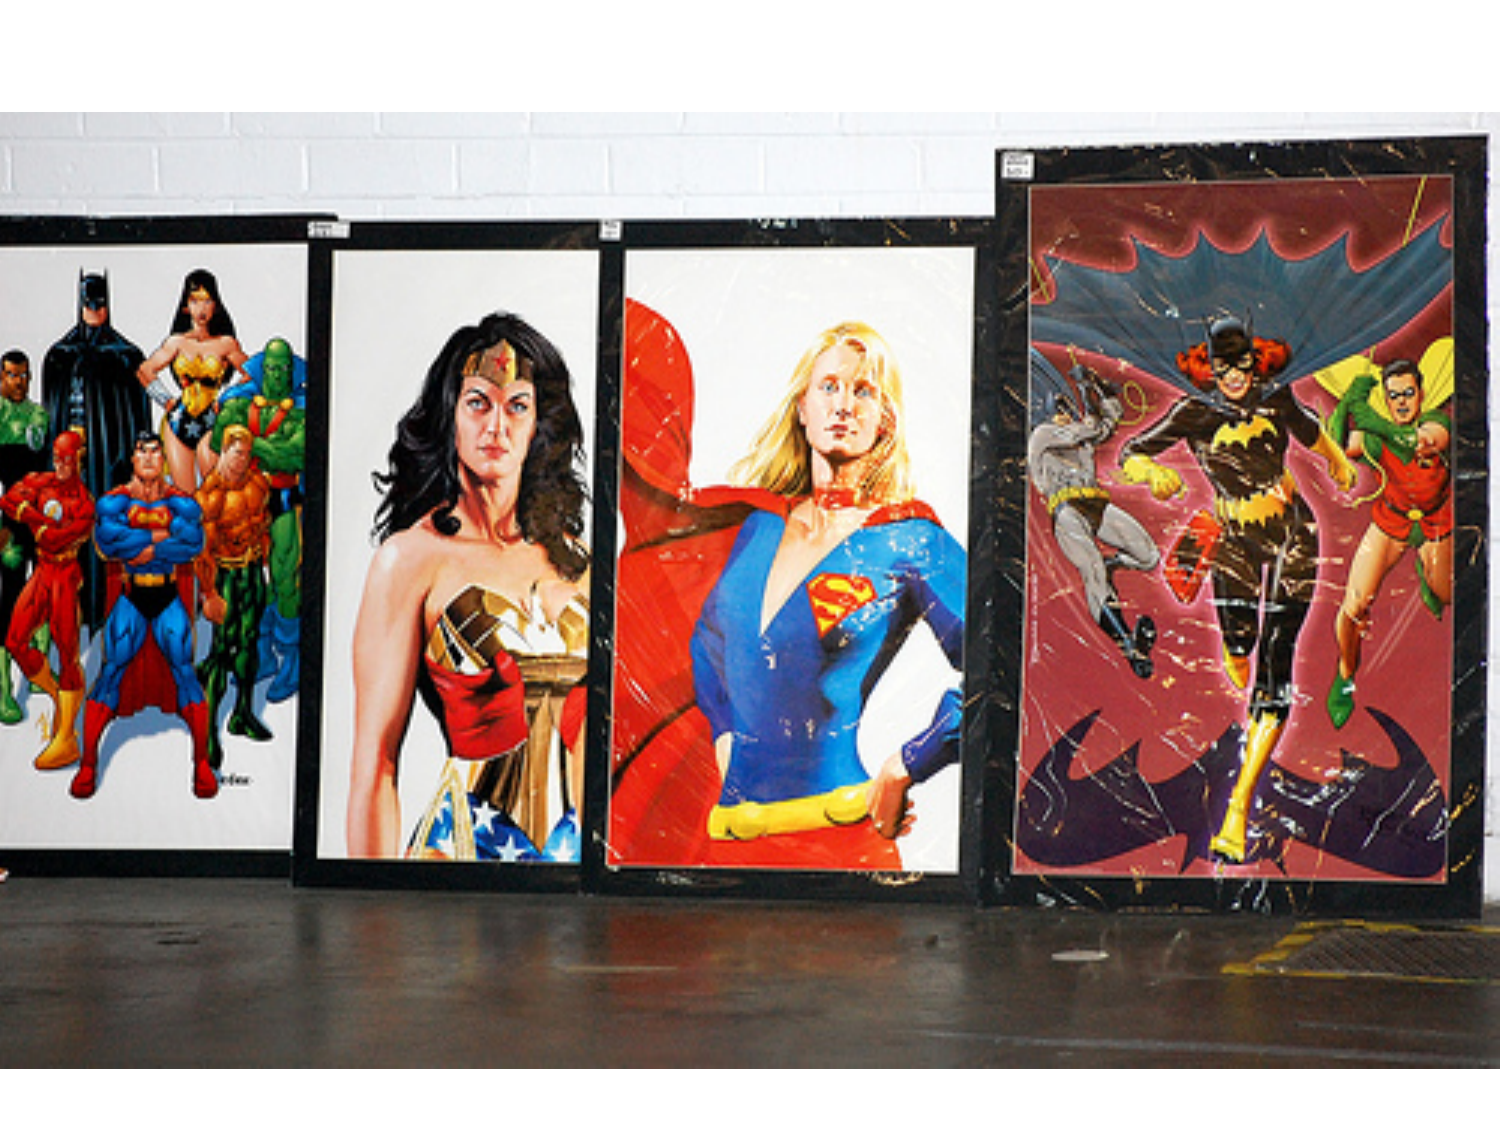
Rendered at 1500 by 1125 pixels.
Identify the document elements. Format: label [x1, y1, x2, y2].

picture [0, 112, 1500, 1069]
